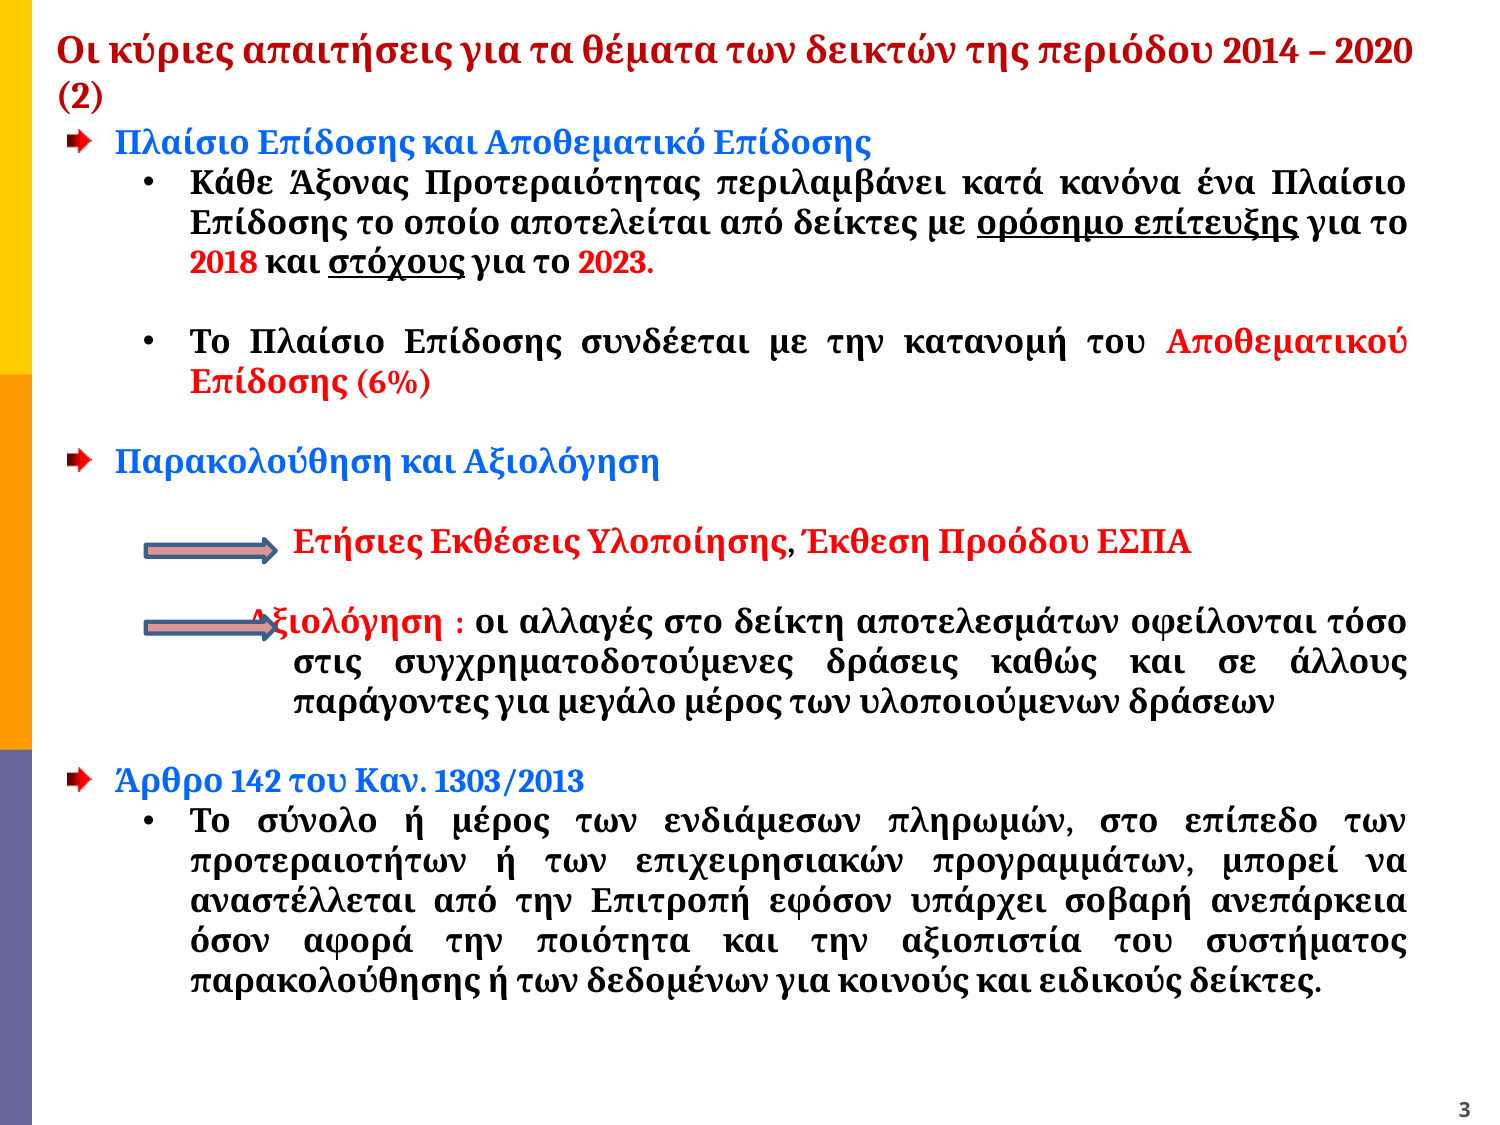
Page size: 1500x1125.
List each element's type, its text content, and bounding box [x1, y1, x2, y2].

picture [0, 0, 32, 1125]
text_box [143, 537, 278, 565]
text_box Οι κύριες απαιτήσεις για τα θέματα των δεικτών της περιόδου 2014 – 2020 (2) [41, 19, 1471, 124]
text_box [143, 613, 278, 642]
picture [67, 129, 92, 153]
picture [67, 767, 92, 792]
text_box 3 [1411, 1089, 1500, 1125]
picture [67, 448, 92, 472]
text_box Πλαίσιο Επίδοσης και Αποθεματικό Επίδοσης Κάθε Άξονας Προτεραιότητας περιλαμβάνει κατά κανόνα ένα Πλαίσιο Επίδοσης το οποίο αποτελείται από δείκτες με ορόσημο επίτευξης για το 2018 και στόχους για το 2023. Το Πλαίσιο Επίδοσης συνδέεται με την κατανομή του Αποθεματικού Επίδοσης (6%) Παρακολούθηση και Αξιολόγηση Ετήσιες Εκθέσεις Υλοποίησης, Έκθεση Προόδου ΕΣΠΑ Αξιολόγηση : οι αλλαγές στο δείκτη αποτελεσμάτων οφείλονται τόσο στις συγχρηματοδοτούμενες δράσεις καθώς και σε άλλους παράγοντες για μεγάλο μέρος των υλοποιούμενων δράσεων Άρθρο 142 του Καν. 1303/2013 Το σύνολο ή μέρος των ενδιάμεσων πληρωμών, στο επίπεδο των προτεραιοτήτων ή των επιχειρησιακών προγραμμάτων, μπορεί να αναστέλλεται από την Επιτροπή εφόσον υπάρχει σοβαρή ανεπάρκεια όσον αφορά την ποιότητα και την αξιοπιστία του συστήματος παρακολούθησης ή των δεδομένων για κοινούς και ειδικούς δείκτες. [53, 124, 1424, 1047]
